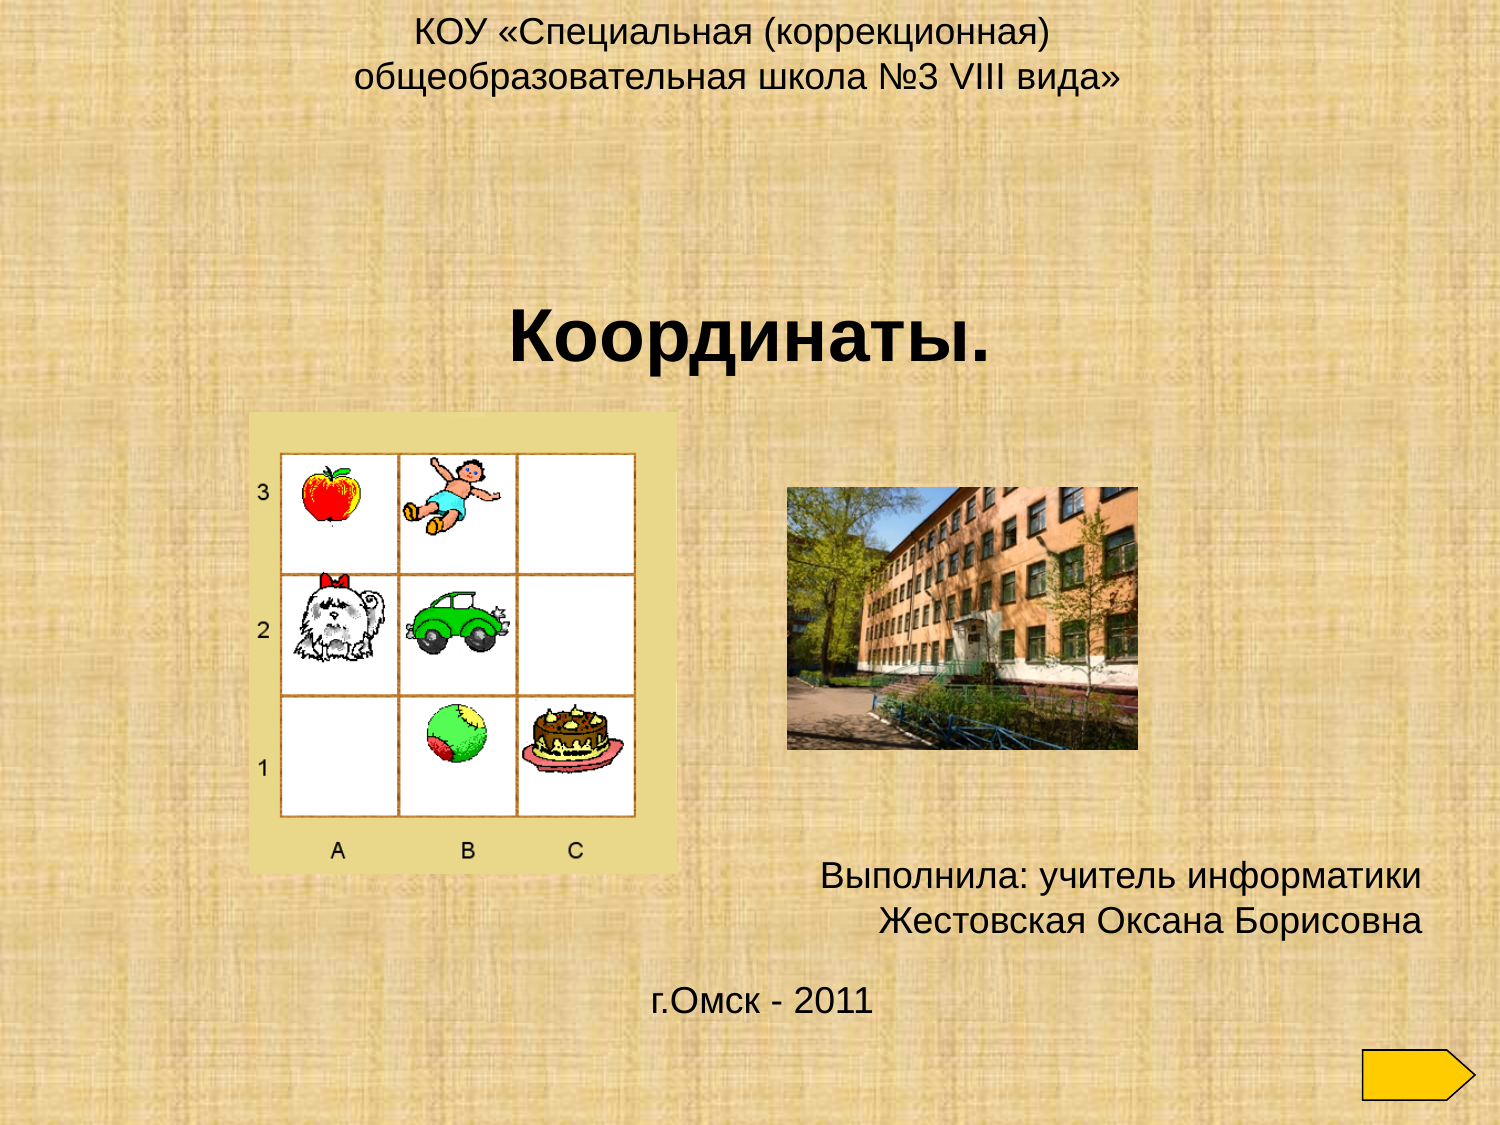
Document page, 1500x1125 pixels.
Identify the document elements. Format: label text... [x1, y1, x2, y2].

text_box г.Омск - 2011 [99, 968, 1425, 1029]
text_box КОУ «Специальная (коррекционная) общеобразовательная школа №3 VIII вида» [75, 0, 1400, 105]
picture [0, 0, 1500, 1125]
title Координаты. [37, 174, 1463, 488]
text_box Выполнила: учитель информатики Жестовская Оксана Борисовна [737, 843, 1438, 949]
text_box [1362, 1050, 1476, 1101]
